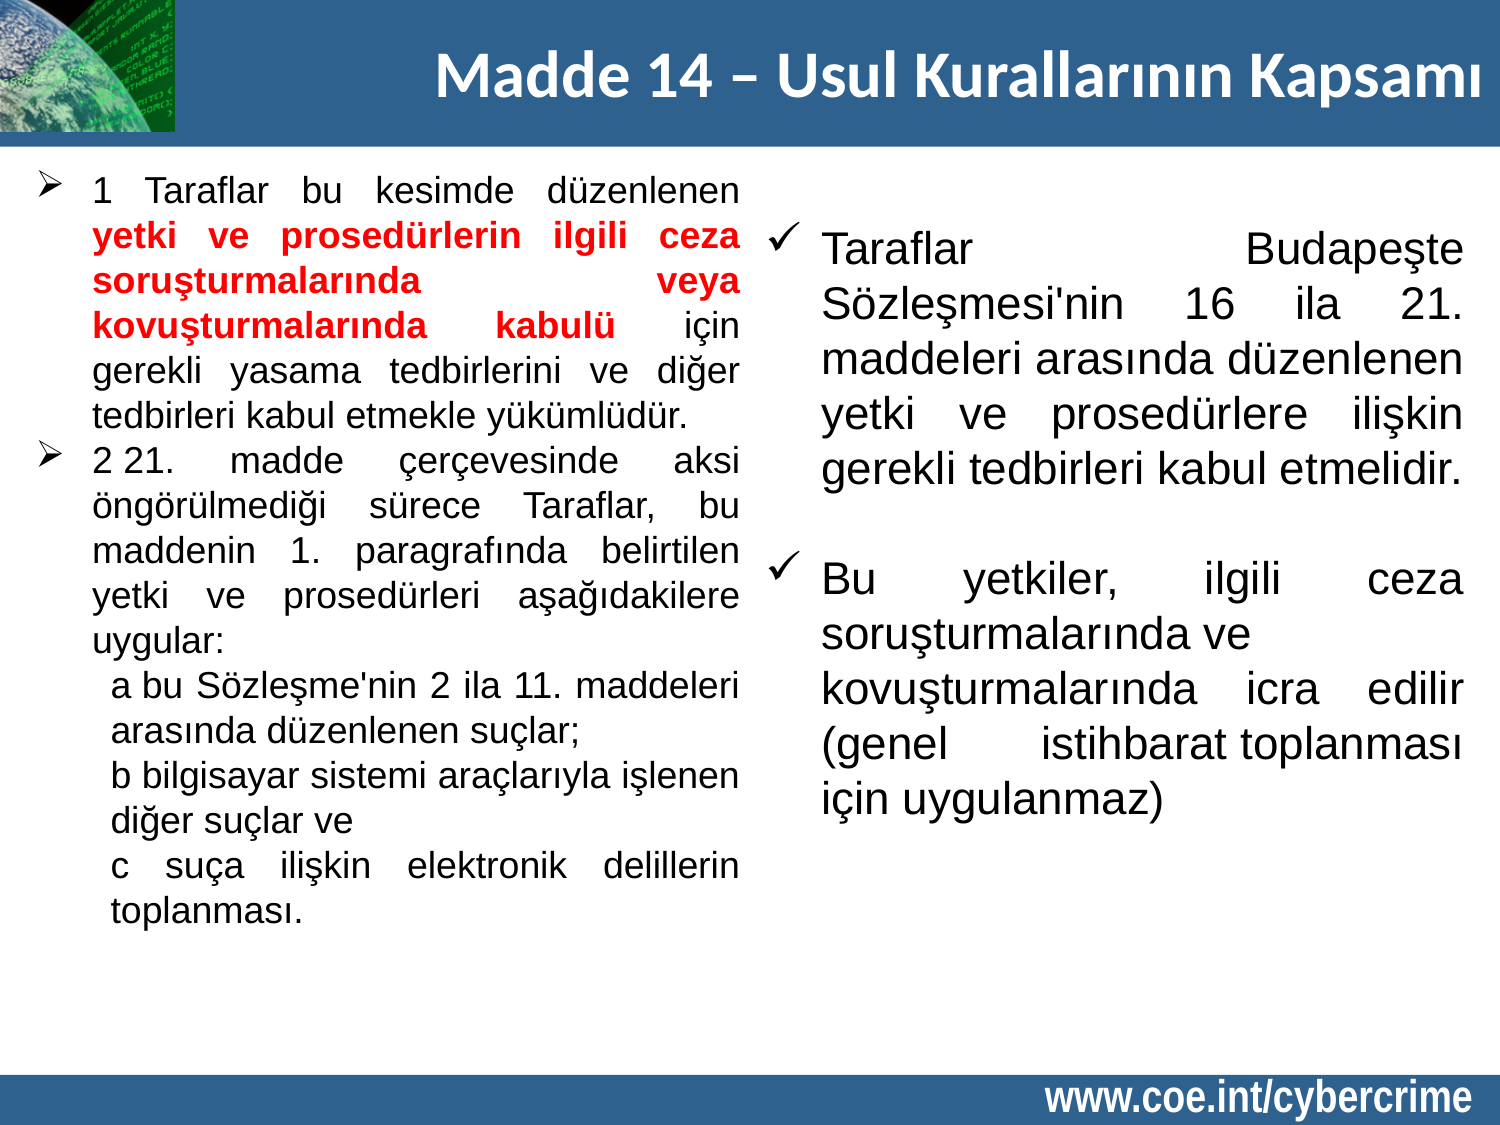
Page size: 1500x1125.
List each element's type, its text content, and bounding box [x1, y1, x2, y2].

text_box [0, 1073, 1030, 1125]
text_box 1 Taraflar bu kesimde düzenlenen yetki ve prosedürlerin ilgili ceza soruşturmalarında veya kovuşturmalarında kabulü için gerekli yasama tedbirlerini ve diğer tedbirleri kabul etmekle yükümlüdür. 2 21. madde çerçevesinde aksi öngörülmediği sürece Taraflar, bu maddenin 1. paragrafında belirtilen yetki ve prosedürleri aşağıdakilere uygular: a bu Sözleşme'nin 2 ila 11. maddeleri arasında düzenlenen suçlar; b bilgisayar sistemi araçlarıyla işlenen diğer suçlar ve c suça ilişkin elektronik delillerin toplanması. [20, 158, 755, 939]
text_box www.coe.int/cybercrime [1030, 1059, 1500, 1125]
text_box Madde 14 – Usul Kurallarının Kapsamı [0, 0, 1500, 149]
picture [0, 0, 175, 132]
text_box Taraflar Budapeşte Sözleşmesi'nin 16 ila 21. maddeleri arasında düzenlenen yetki ve prosedürlere ilişkin gerekli tedbirleri kabul etmelidir. Bu yetkiler, ilgili ceza soruşturmalarında ve kovuşturmalarında icra edilir (genel istihbarat toplanması için uygulanmaz) [749, 211, 1480, 831]
